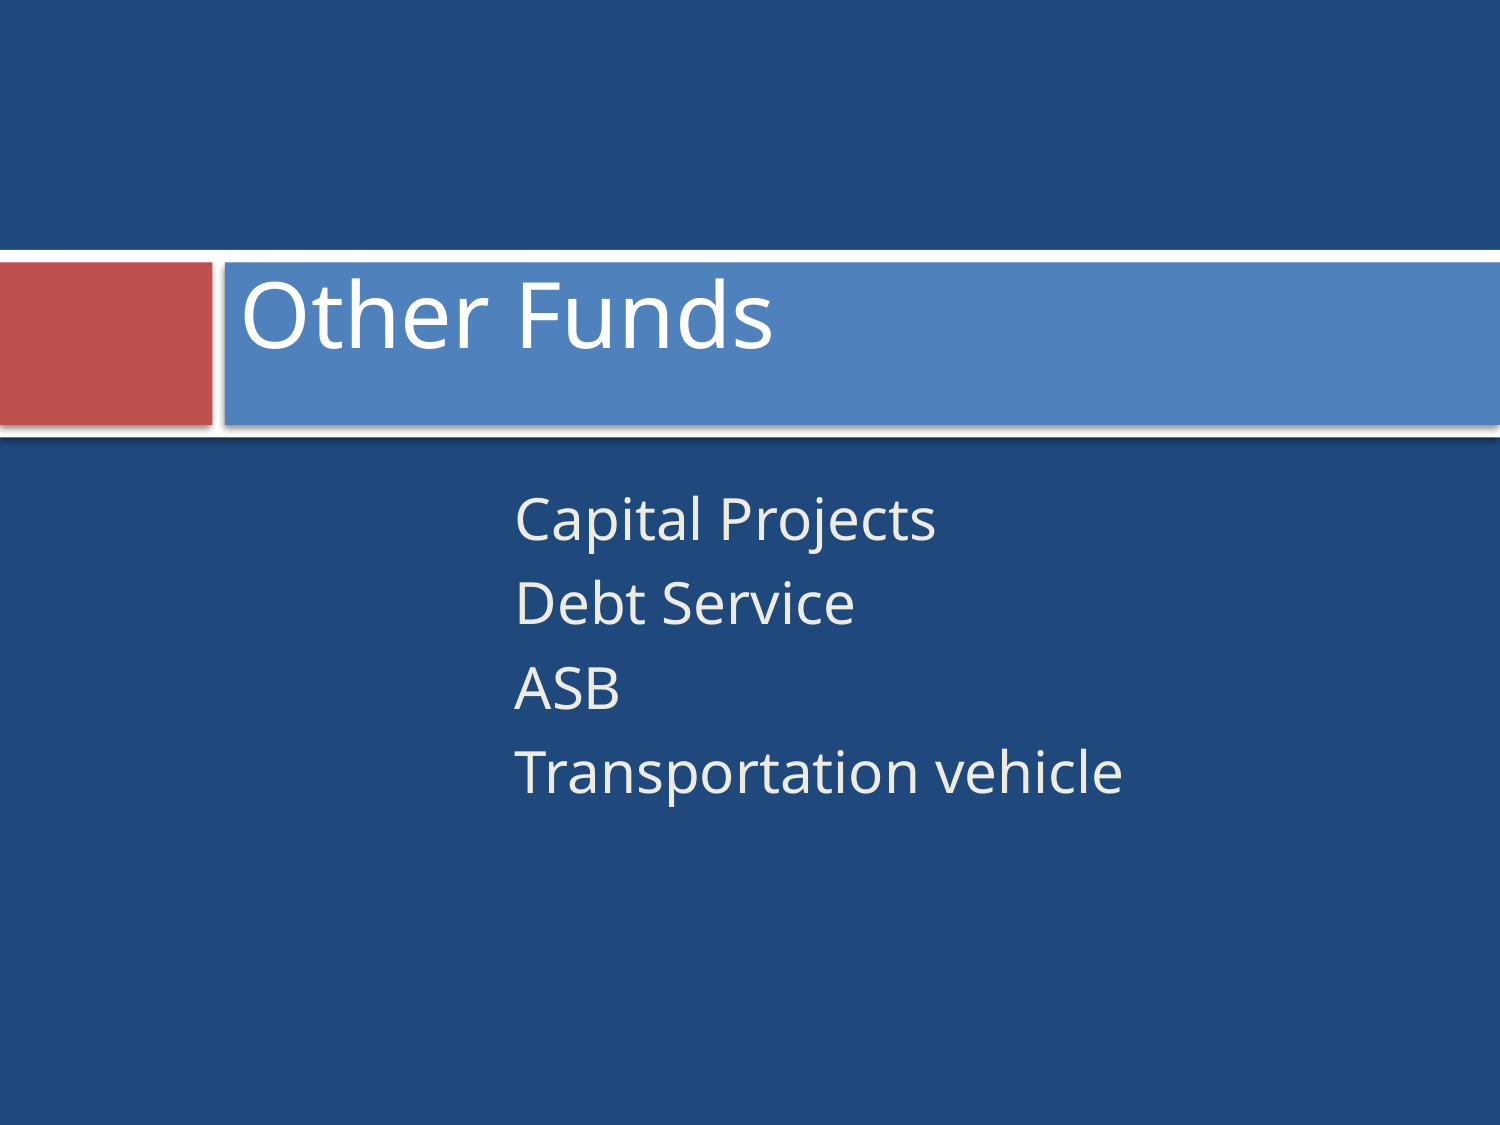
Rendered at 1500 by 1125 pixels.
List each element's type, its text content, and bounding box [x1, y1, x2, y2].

list Capital Projects Debt Service ASB Transportation vehicle [500, 474, 1388, 825]
title Other Funds [225, 200, 1350, 424]
